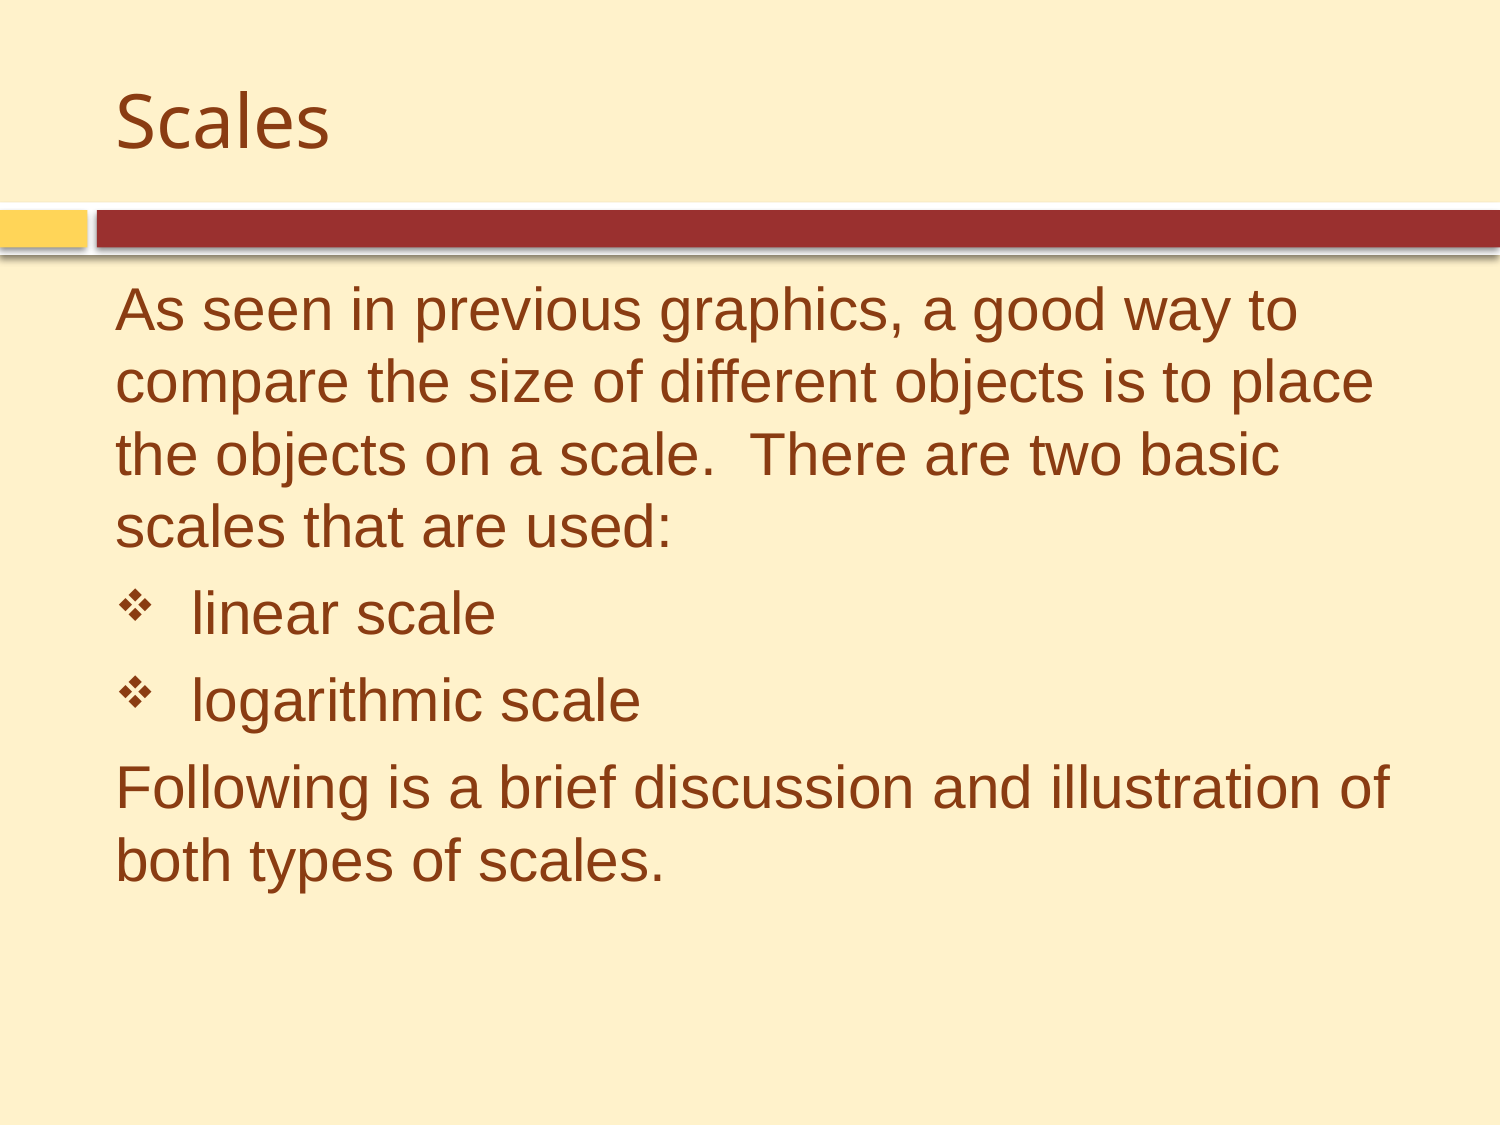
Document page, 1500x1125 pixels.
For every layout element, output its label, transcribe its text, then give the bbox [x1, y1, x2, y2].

list As seen in previous graphics, a good way to compare the size of different objects is to place the objects on a scale. There are two basic scales that are used: linear scale logarithmic scale Following is a brief discussion and illustration of both types of scales. [100, 262, 1438, 1000]
title Scales [100, 37, 1438, 200]
